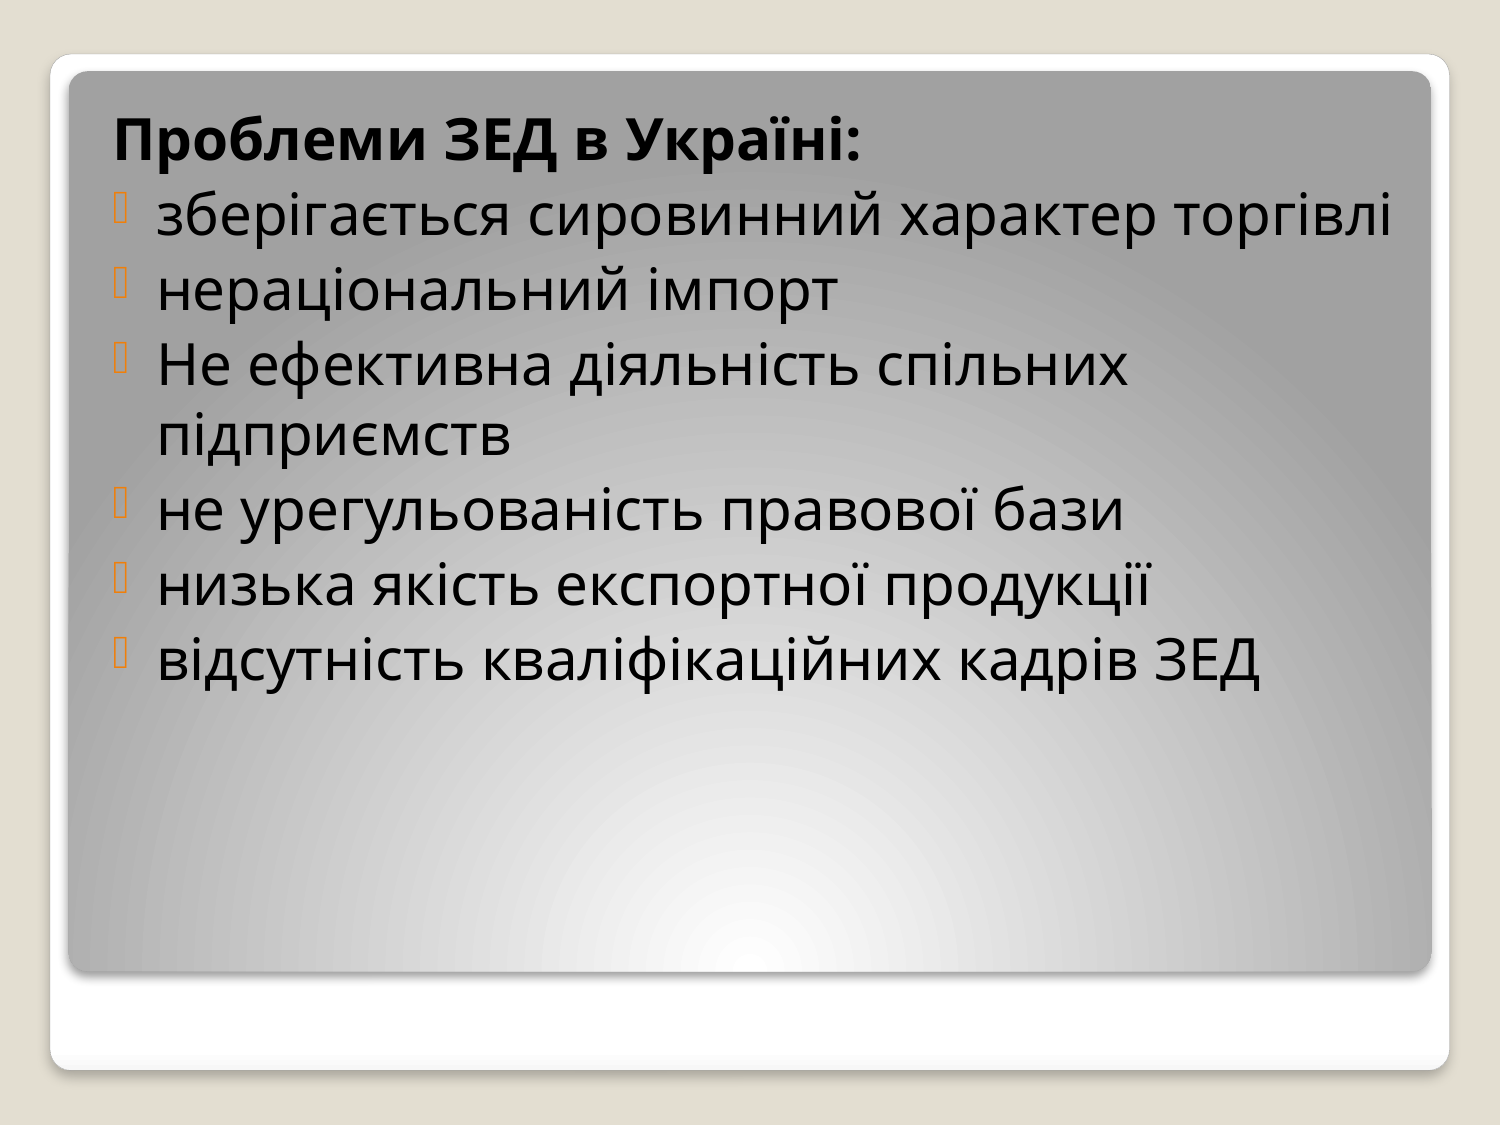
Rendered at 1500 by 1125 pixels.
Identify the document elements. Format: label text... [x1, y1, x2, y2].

list Проблеми ЗЕД в Україні: зберігається сировинний характер торгівлі нераціональний імпорт Не ефективна діяльність спільних підприємств не урегульованість правової бази низька якість експортної продукції відсутність кваліфікаційних кадрів ЗЕД [82, 86, 1425, 976]
